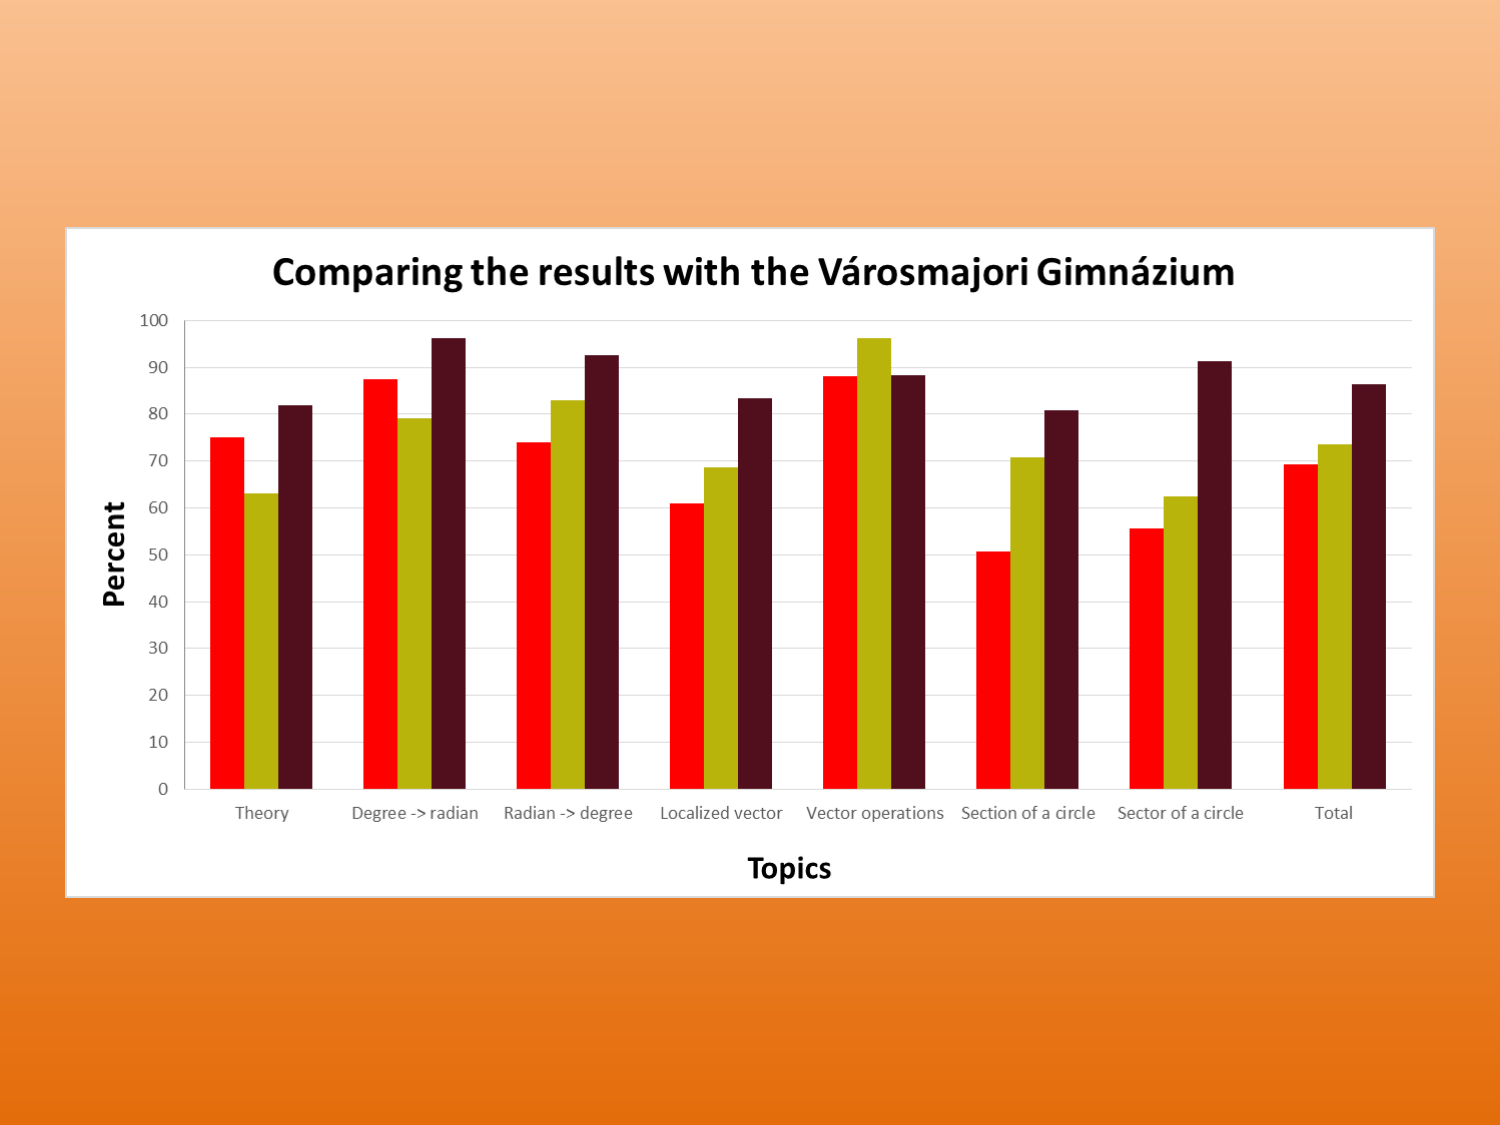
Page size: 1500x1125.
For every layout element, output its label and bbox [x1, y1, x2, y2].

picture [65, 227, 1435, 898]
